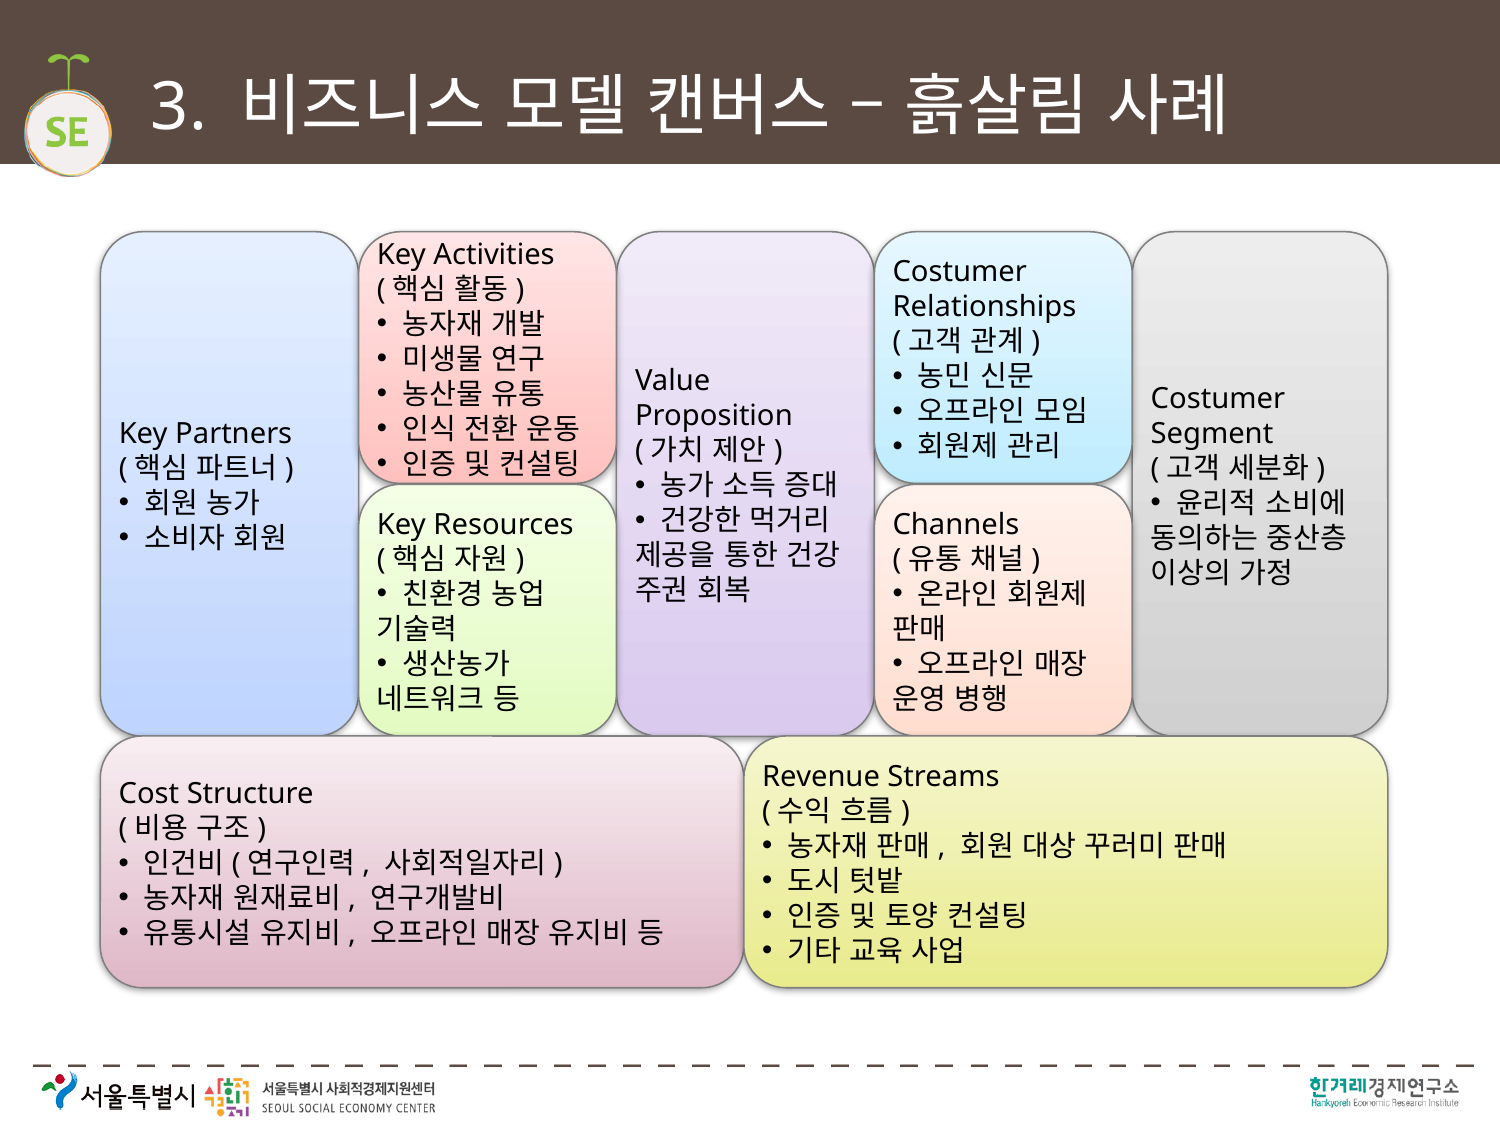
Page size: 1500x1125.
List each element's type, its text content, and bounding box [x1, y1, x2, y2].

text_box Cost Structure (비용 구조) 인건비(연구인력, 사회적일자리) 농자재 원재료비, 연구개발비 유통시설 유지비, 오프라인 매장 유지비 등 [99, 735, 742, 989]
text_box Costumer Segment (고객 세분화) 윤리적 소비에 동의하는 중산층 이상의 가정 [1131, 230, 1389, 736]
text_box Value Proposition (가치 제안) 농가 소득 증대 건강한 먹거리 제공을 통한 건강 주권 회복 [615, 230, 876, 738]
text_box Revenue Streams (수익 흐름) 농자재 판매, 회원 대상 꾸러미 판매 도시 텃밭 인증 및 토양 컨설팅 기타 교육 사업 [743, 735, 1389, 989]
text_box Key Resources (핵심 자원) 친환경 농업 기술력 생산농가 네트워크 등 [357, 483, 618, 733]
text_box Channels (유통 채널) 온라인 회원제 판매 오프라인 매장 운영 병행 [873, 483, 1134, 733]
picture [0, 0, 1500, 1125]
text_box Key Activities (핵심 활동) 농자재 개발 미생물 연구 농산물 유통 인식 전환 운동 인증 및 컨설팅 [357, 230, 618, 484]
text_box Key Partners (핵심 파트너) 회원 농가 소비자 회원 [99, 230, 360, 735]
text_box Costumer Relationships (고객 관계) 농민 신문 오프라인 모임 회원제 관리 [873, 230, 1134, 484]
title 3. 비즈니스 모델 캔버스 – 흙살림 사례 [135, 45, 1463, 161]
